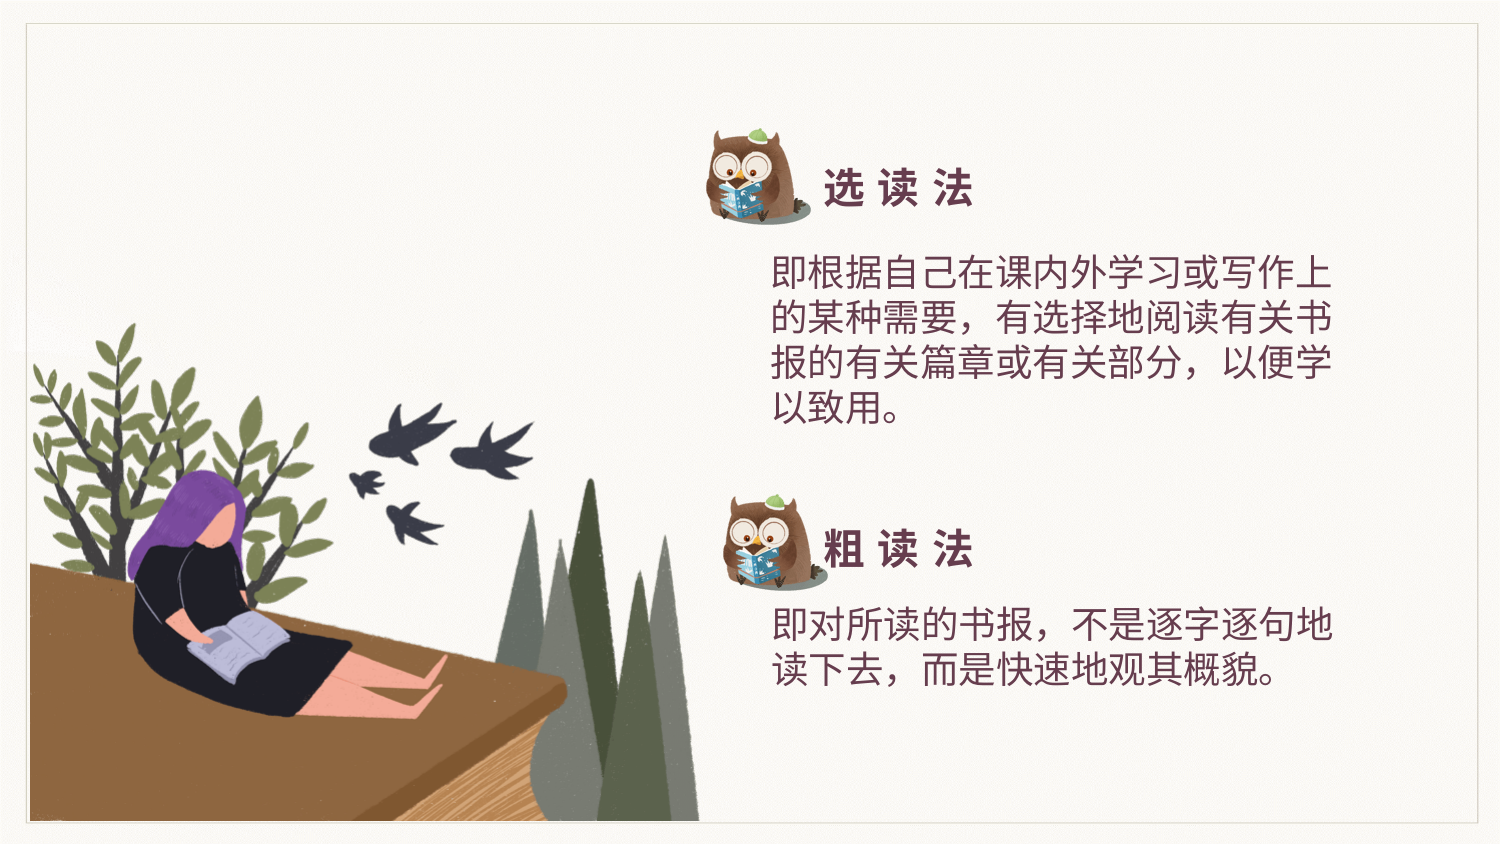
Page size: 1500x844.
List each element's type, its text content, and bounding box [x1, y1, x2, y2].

text_box 选读法 [849, 142, 1043, 230]
text_box 即根据自己在课内外学习或写作上的某种需要，有选择地阅读有关书报的有关篇章或有关部分，以便学以致用。 [766, 241, 1366, 437]
text_box 即对所读的书报，不是逐字逐句地读下去，而是快速地观其概貌。 [766, 593, 1367, 699]
text_box 粗读法 [866, 504, 1043, 592]
picture [0, 0, 1500, 844]
